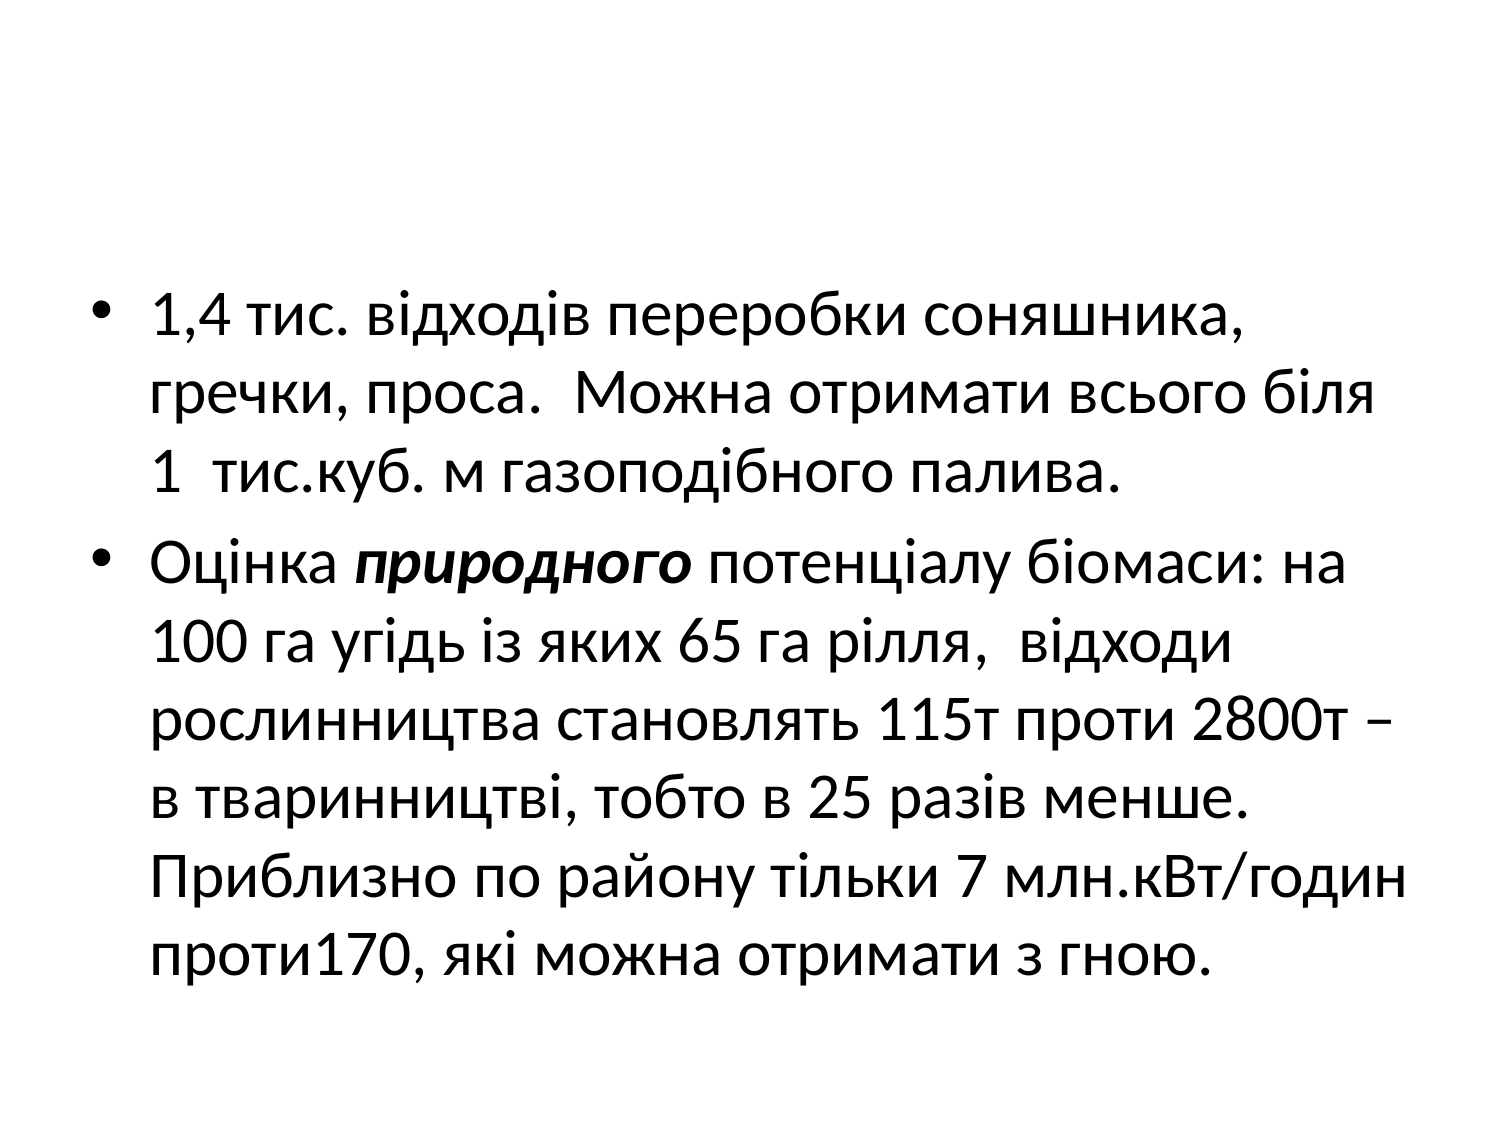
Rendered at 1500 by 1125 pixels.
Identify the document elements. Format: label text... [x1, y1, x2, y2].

list 1,4 тис. відходів переробки соняшника, гречки, проса. Можна отримати всього біля 1 тис.куб. м газоподібного палива. Оцінка природного потенціалу біомаси: на 100 га угідь із яких 65 га рілля, відходи рослинництва становлять 115т проти 2800т – в тваринництві, тобто в 25 разів менше. Приблизно по району тільки 7 млн.кВт/годин проти170, які можна отримати з гною. [75, 262, 1425, 1005]
